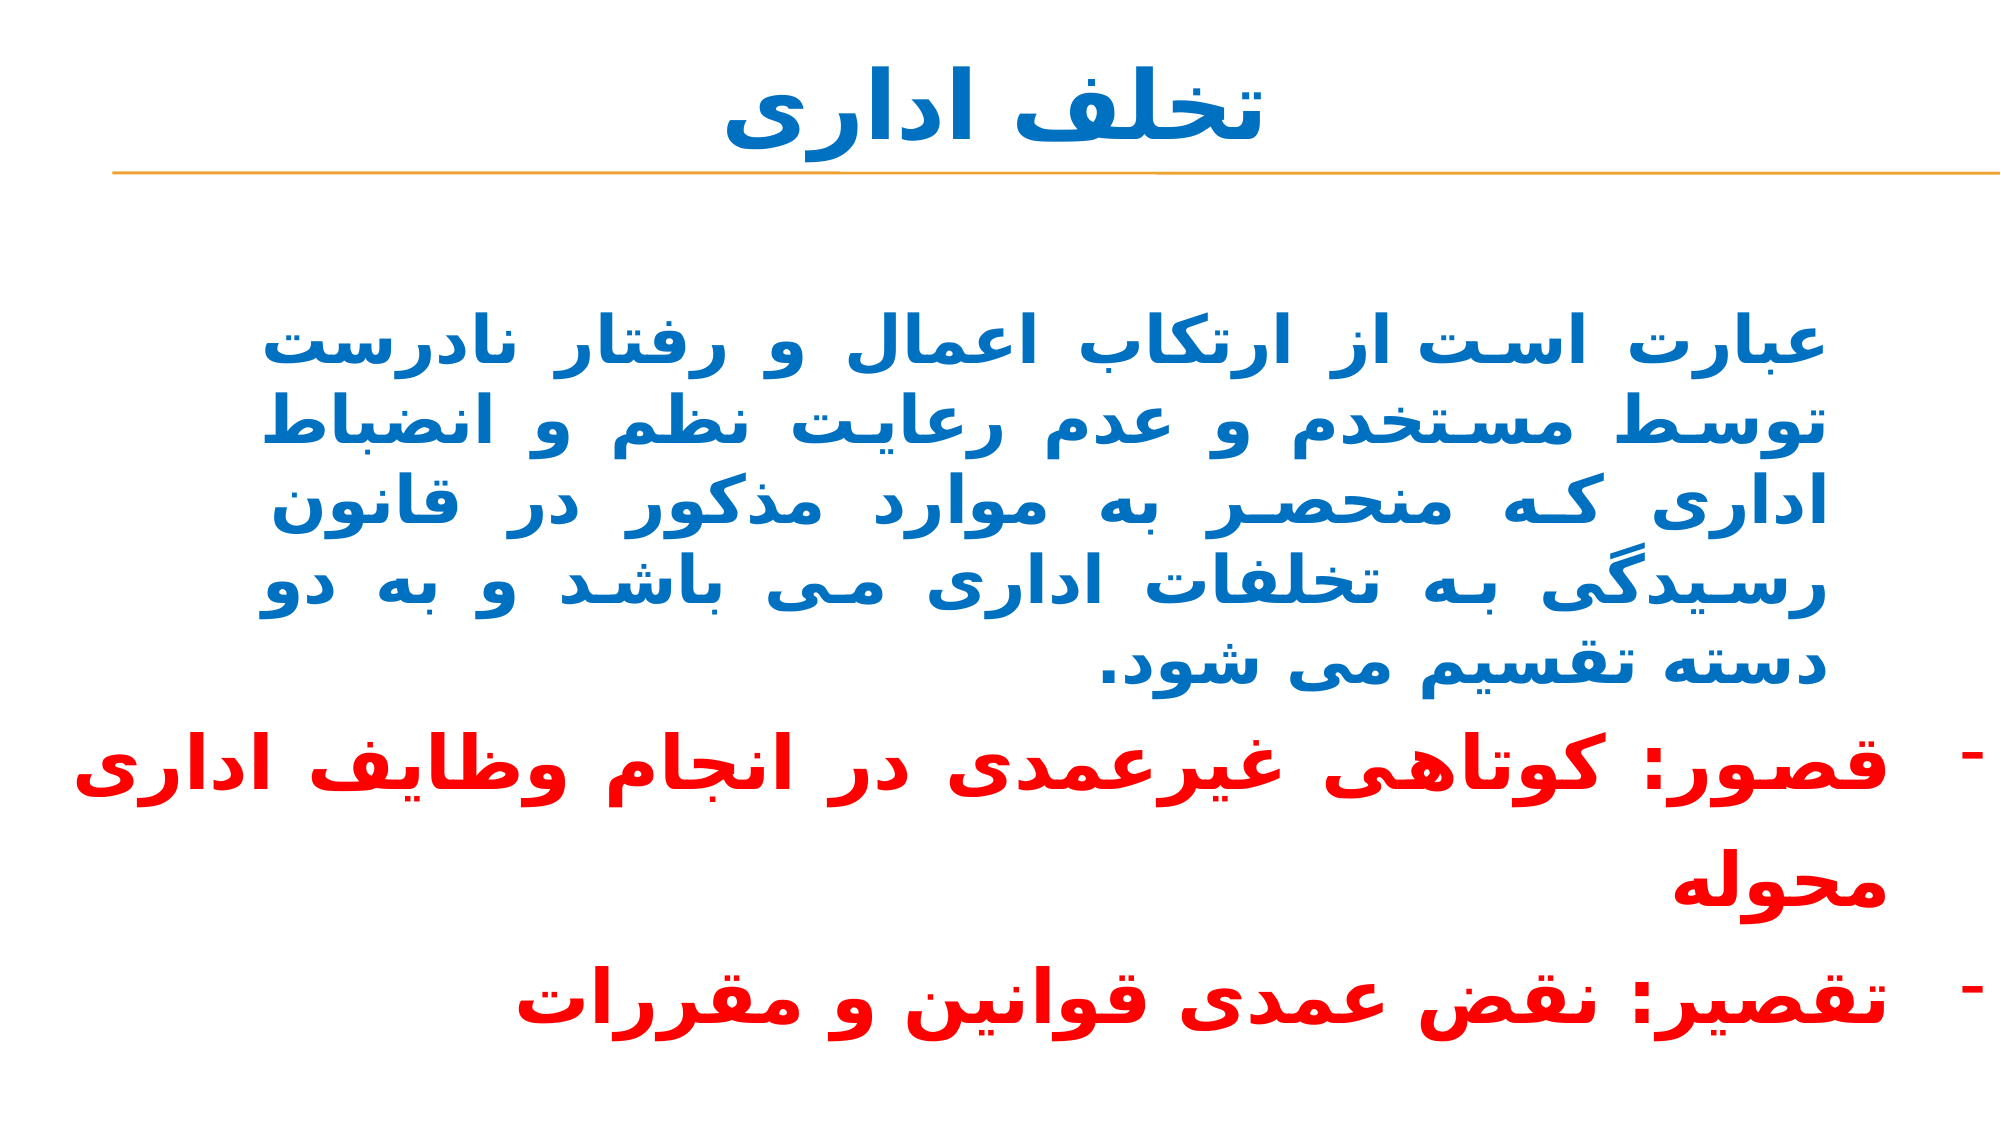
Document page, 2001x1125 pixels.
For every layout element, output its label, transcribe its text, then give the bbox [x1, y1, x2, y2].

text_box قصور: کوتاهی غیرعمدی در انجام وظایف اداری محوله تقصیر: نقض عمدی قوانین و مقررات [49, 669, 2000, 1057]
list تخلف اداری [422, 49, 1569, 168]
text_box عبارت است از ارتکاب اعمال و رفتار نادرست توسط مستخدم و عدم رعایت نظم و انضباط اداری که منحصر به موارد مذکور در قانون رسیدگی به تخلفات اداری می باشد و به دو دسته تقسیم می شود. [232, 289, 1845, 705]
